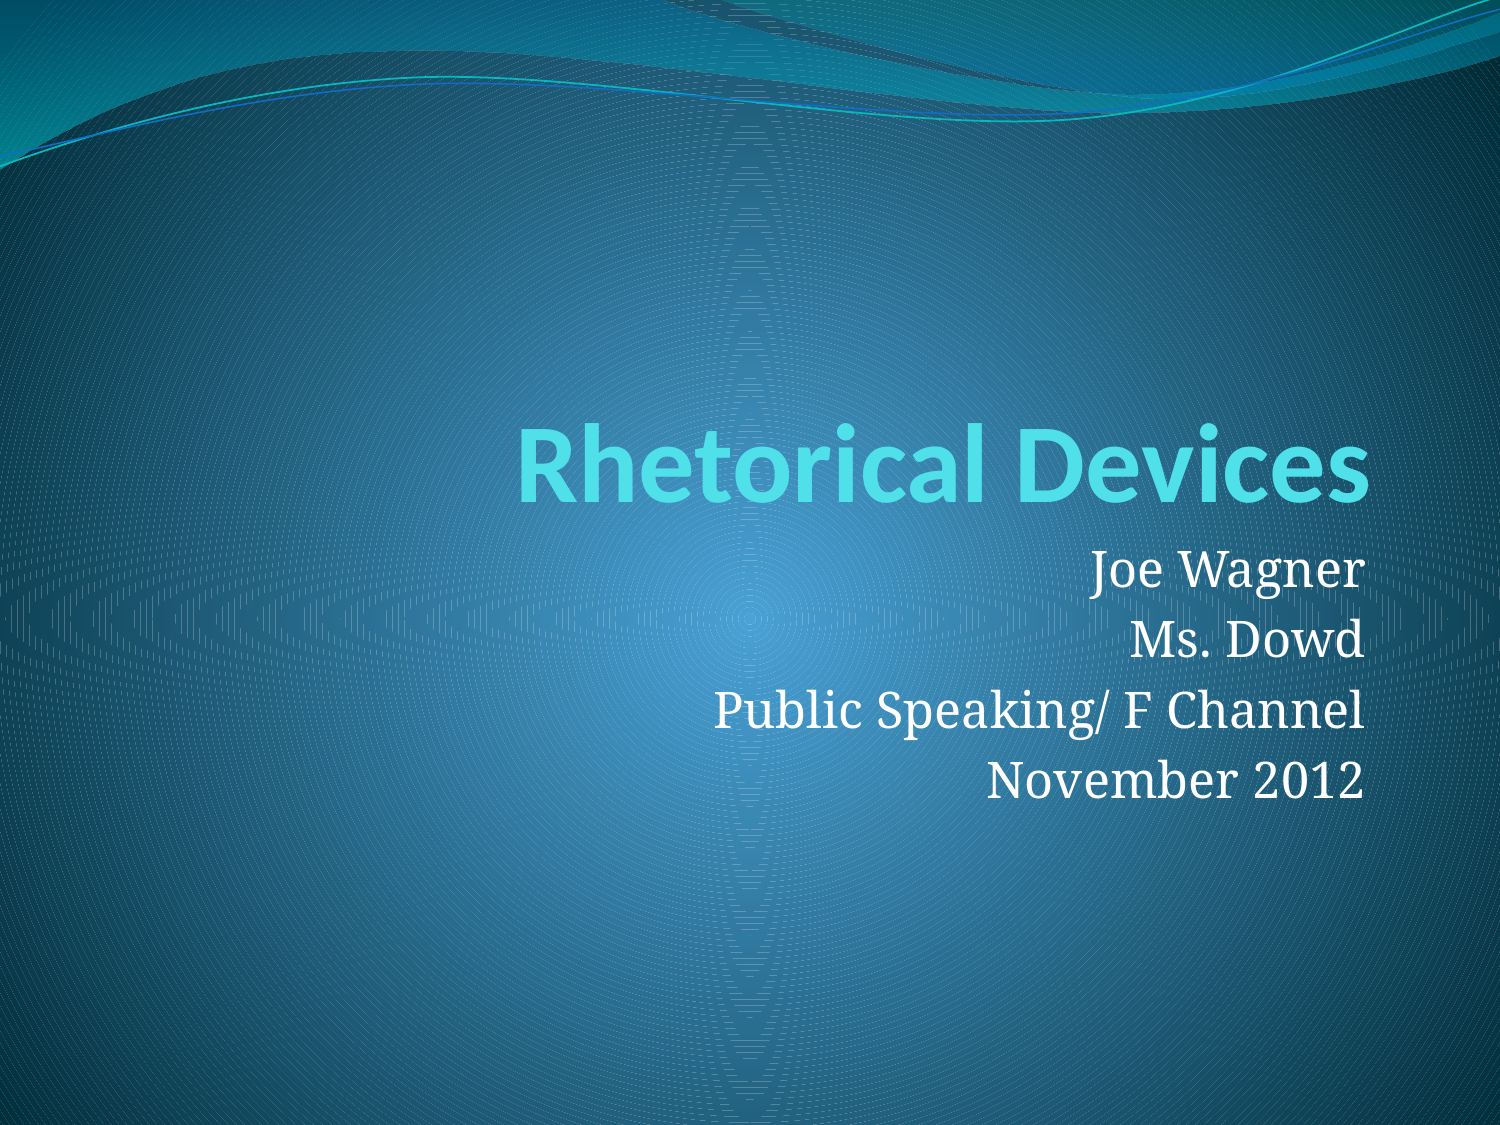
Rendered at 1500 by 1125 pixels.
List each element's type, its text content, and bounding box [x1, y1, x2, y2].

title Rhetorical Devices [87, 224, 1376, 525]
subtitle Joe Wagner Ms. Dowd Public Speaking/ F Channel November 2012 [87, 529, 1376, 818]
